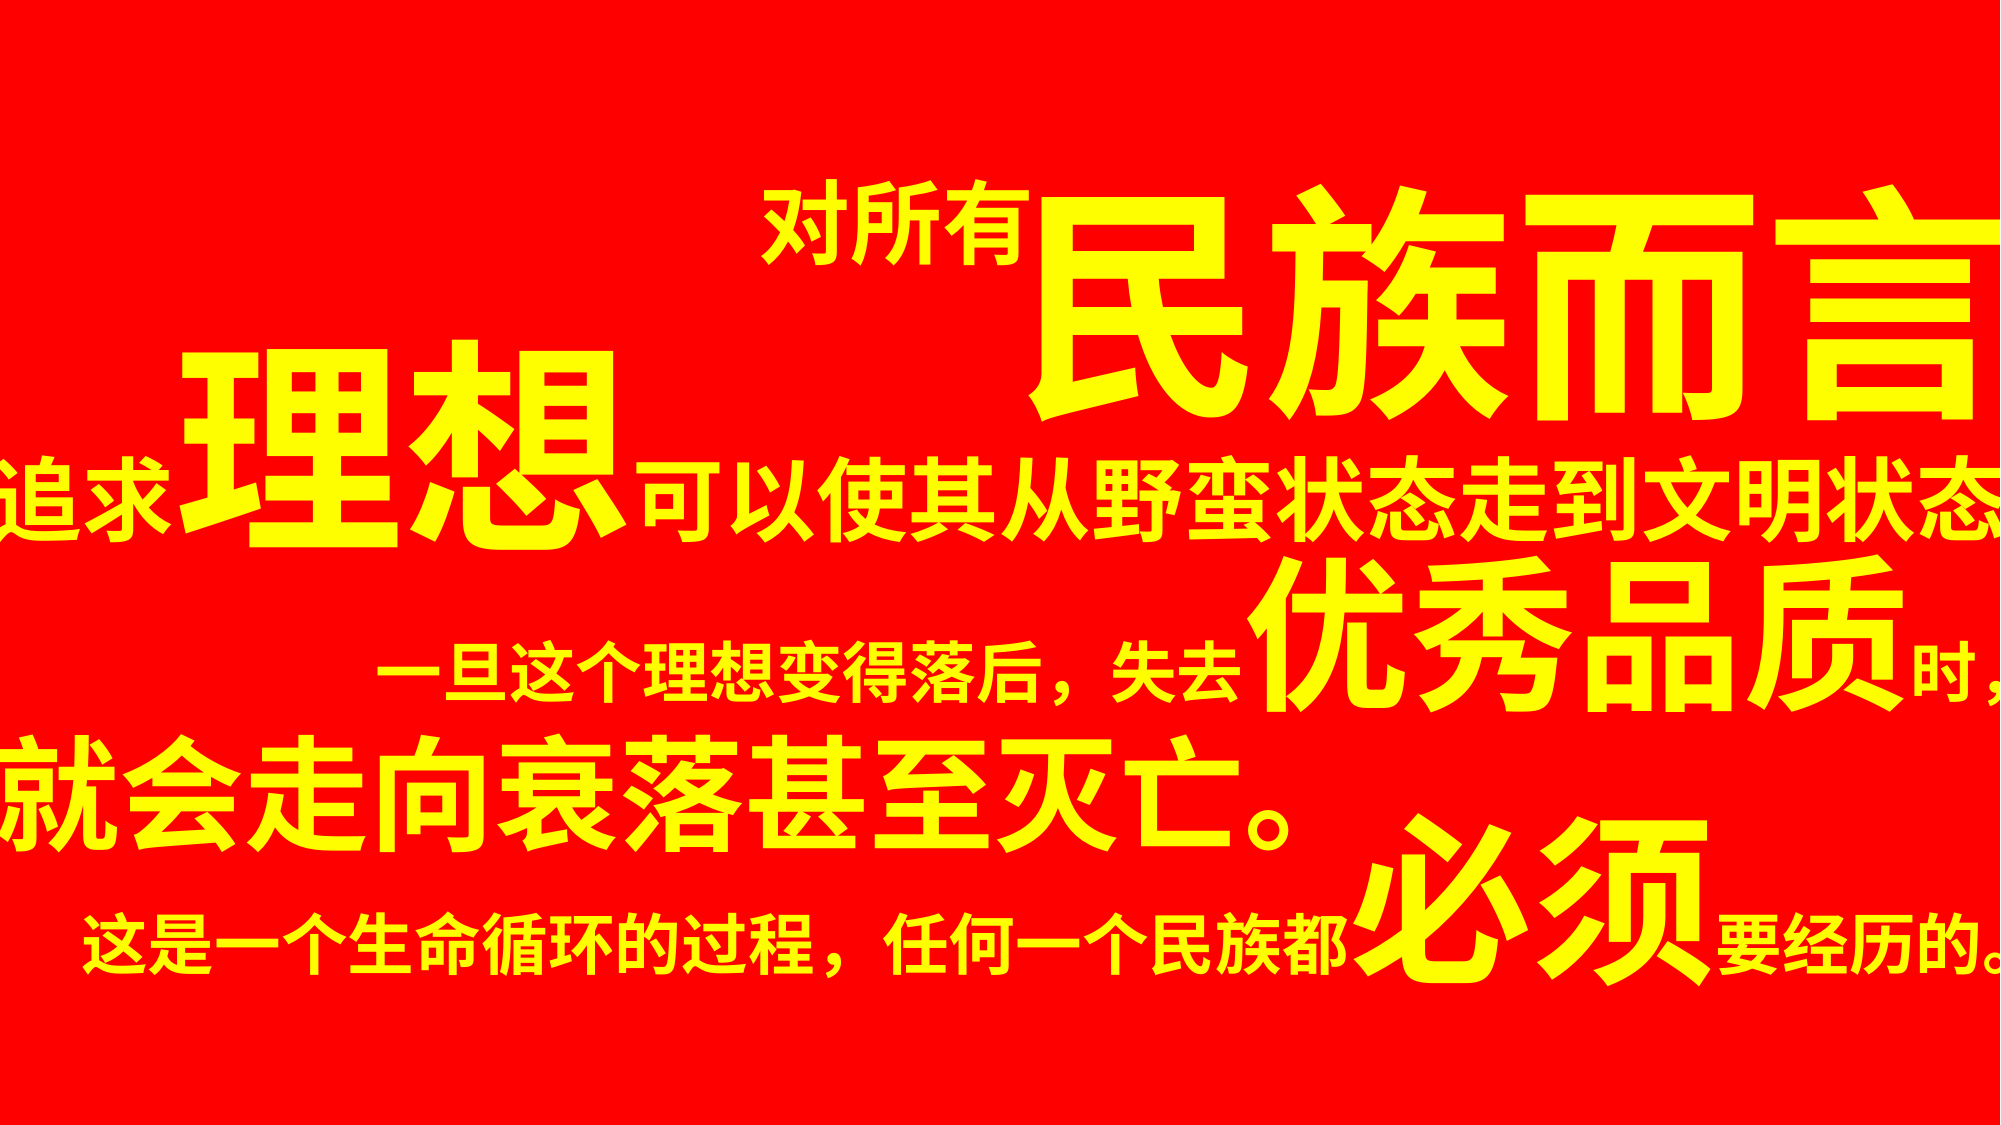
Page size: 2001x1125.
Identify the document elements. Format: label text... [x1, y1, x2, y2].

text_box 追求理想可以使其从野蛮状态走到文明状态 [0, 298, 2000, 589]
text_box 这是一个生命循环的过程，任何一个民族都必须要经历的。 [66, 821, 2000, 1013]
text_box 民族而言 [906, 140, 2000, 298]
text_box 对所有 [539, 158, 906, 283]
text_box 就会走向衰落甚至灭亡。 [0, 738, 1292, 874]
text_box 一旦这个理想变得落后，失去优秀品质时， [361, 562, 2000, 738]
